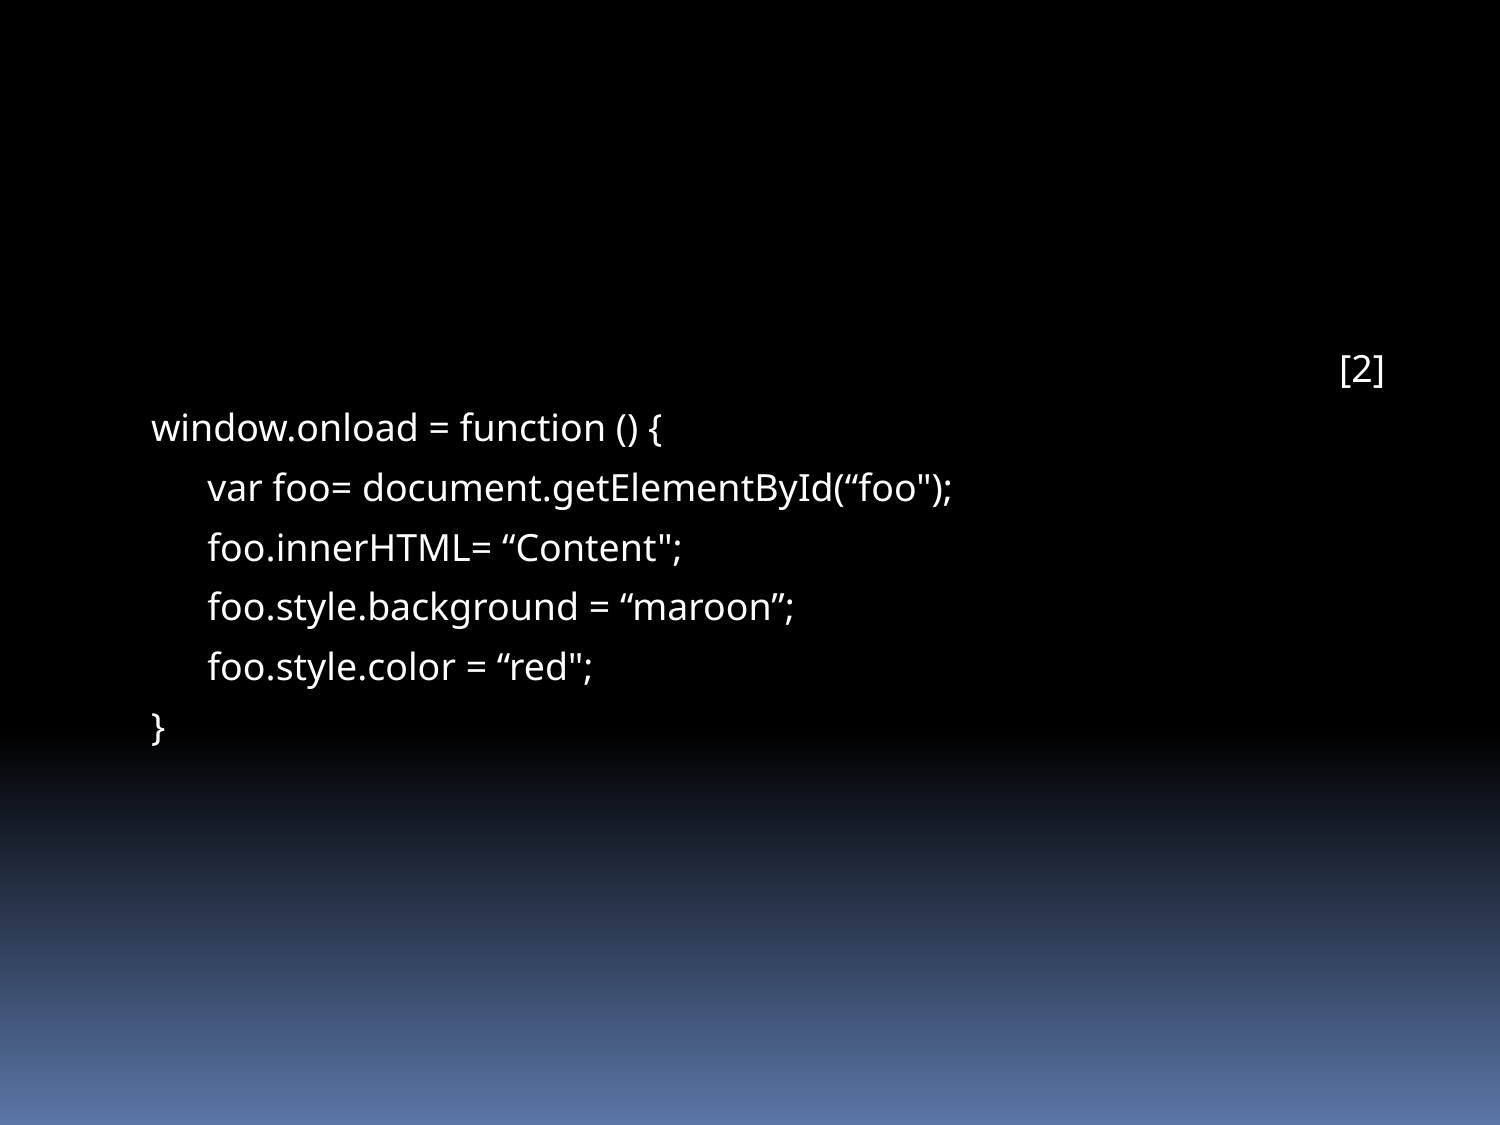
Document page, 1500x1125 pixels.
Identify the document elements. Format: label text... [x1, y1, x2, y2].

list [2] window.onload = function () { var foo= document.getElementById(“foo"); foo.innerHTML= “Content"; foo.style.background = “maroon”; foo.style.color = “red"; } [125, 337, 1400, 1088]
